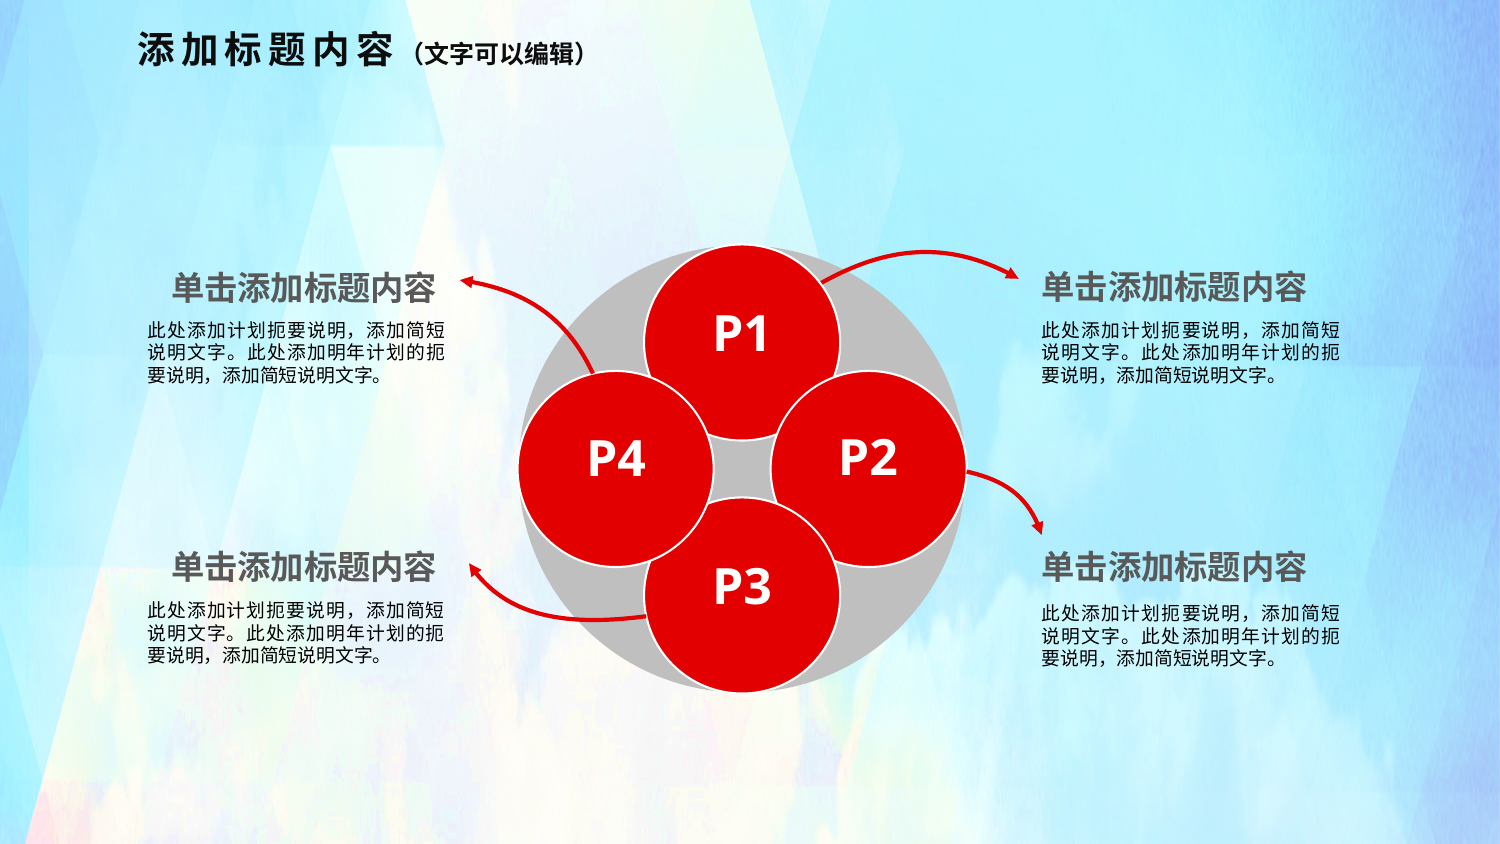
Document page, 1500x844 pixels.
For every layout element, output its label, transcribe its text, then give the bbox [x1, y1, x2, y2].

text_box 单击添加标题内容 [1041, 270, 1311, 308]
text_box [518, 370, 713, 455]
text_box [577, 617, 720, 692]
text_box P4 [517, 455, 714, 492]
text_box 此处添加计划扼要说明，添加简短说明文字。此处添加明年计划的扼要说明，添加简短说明文字。 [147, 318, 446, 386]
text_box [566, 246, 719, 376]
text_box [773, 492, 964, 568]
text_box [708, 435, 776, 503]
text_box [822, 283, 965, 446]
text_box [966, 471, 1044, 535]
text_box 单击添加标题内容 [1041, 551, 1311, 588]
text_box 此处添加计划扼要说明，添加简短说明文字。此处添加明年计划的扼要说明，添加简短说明文字。 [1041, 601, 1341, 670]
text_box 添加标题内容（文字可以编辑） [126, 20, 612, 77]
text_box P2 [769, 455, 966, 492]
text_box [765, 246, 845, 282]
text_box [771, 370, 966, 455]
text_box [459, 275, 594, 374]
text_box P1 [644, 330, 841, 368]
text_box 此处添加计划扼要说明，添加简短说明文字。此处添加明年计划的扼要说明，添加简短说明文字。 [1041, 318, 1341, 386]
text_box [520, 492, 711, 568]
text_box [647, 621, 837, 694]
text_box [765, 492, 965, 692]
text_box [469, 563, 644, 621]
picture [0, 0, 1500, 844]
text_box [821, 251, 1019, 284]
text_box [644, 497, 840, 584]
text_box [644, 244, 840, 330]
text_box 单击添加标题内容 [171, 551, 440, 588]
text_box [519, 347, 591, 447]
text_box 此处添加计划扼要说明，添加简短说明文字。此处添加明年计划的扼要说明，添加简短说明文字。 [147, 599, 445, 667]
text_box [519, 492, 649, 615]
text_box P3 [644, 584, 841, 621]
text_box [647, 368, 837, 441]
text_box 单击添加标题内容 [171, 271, 440, 308]
